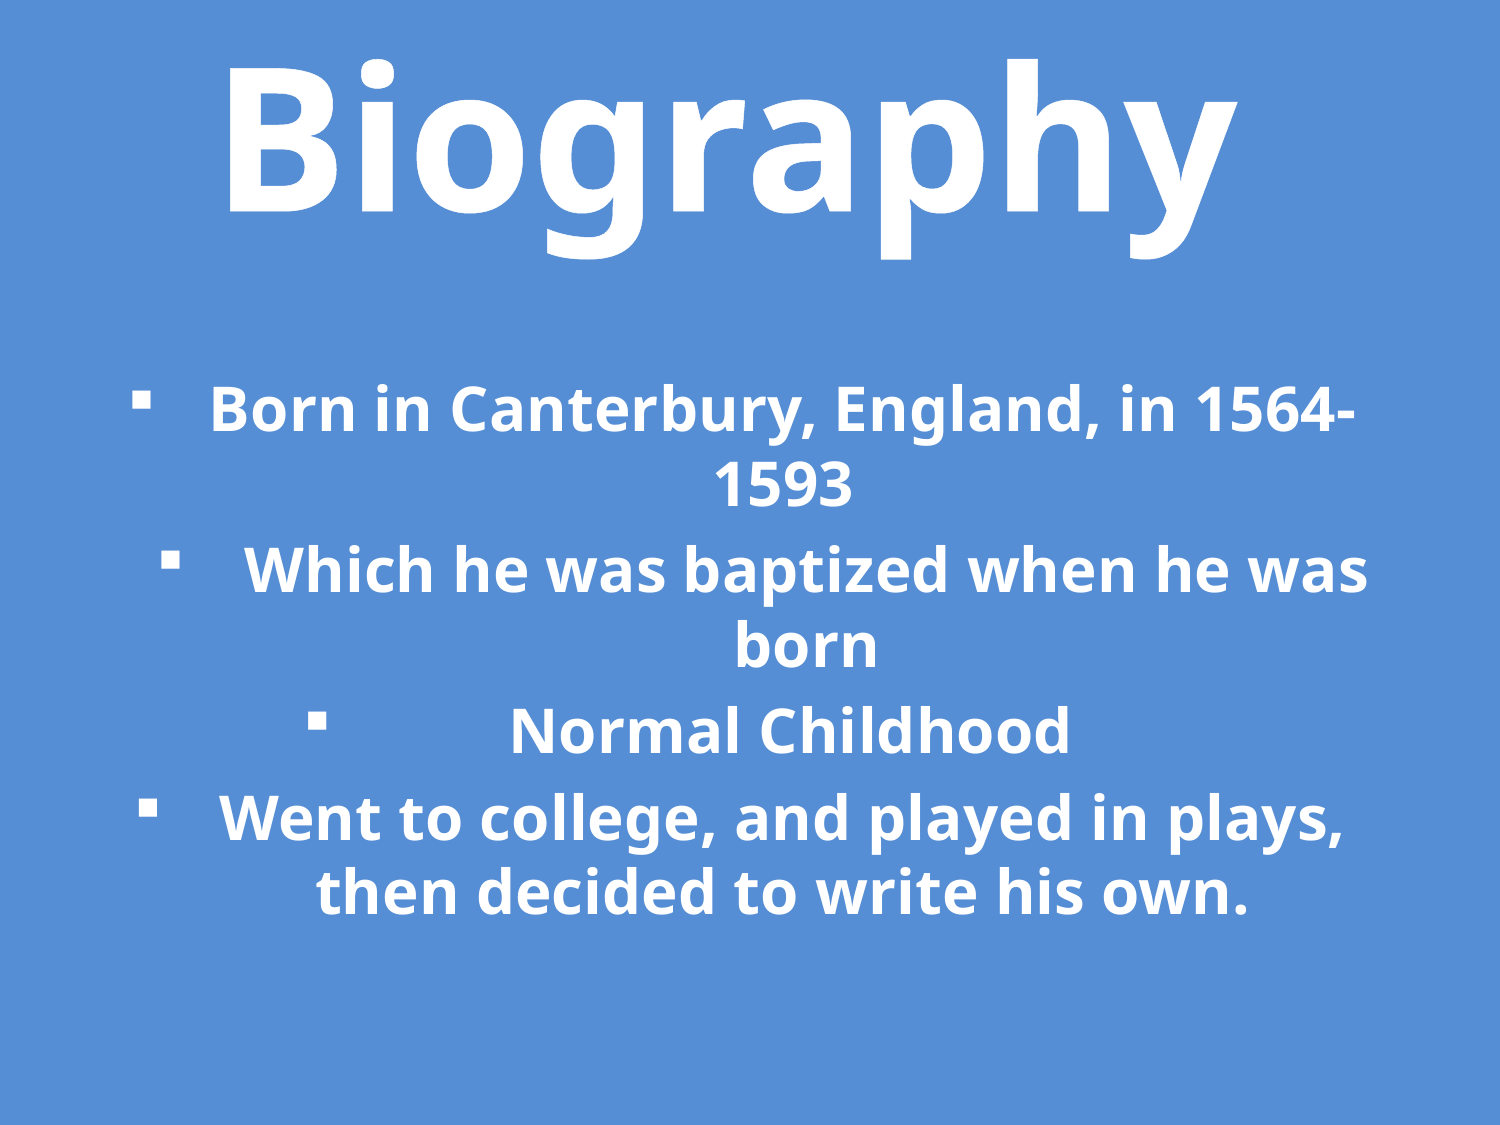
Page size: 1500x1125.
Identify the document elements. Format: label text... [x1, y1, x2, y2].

title Biography [50, 37, 1400, 225]
list Born in Canterbury, England, in 1564-1593 Which he was baptized when he was born Normal Childhood Went to college, and played in plays, then decided to write his own. [87, 362, 1438, 943]
